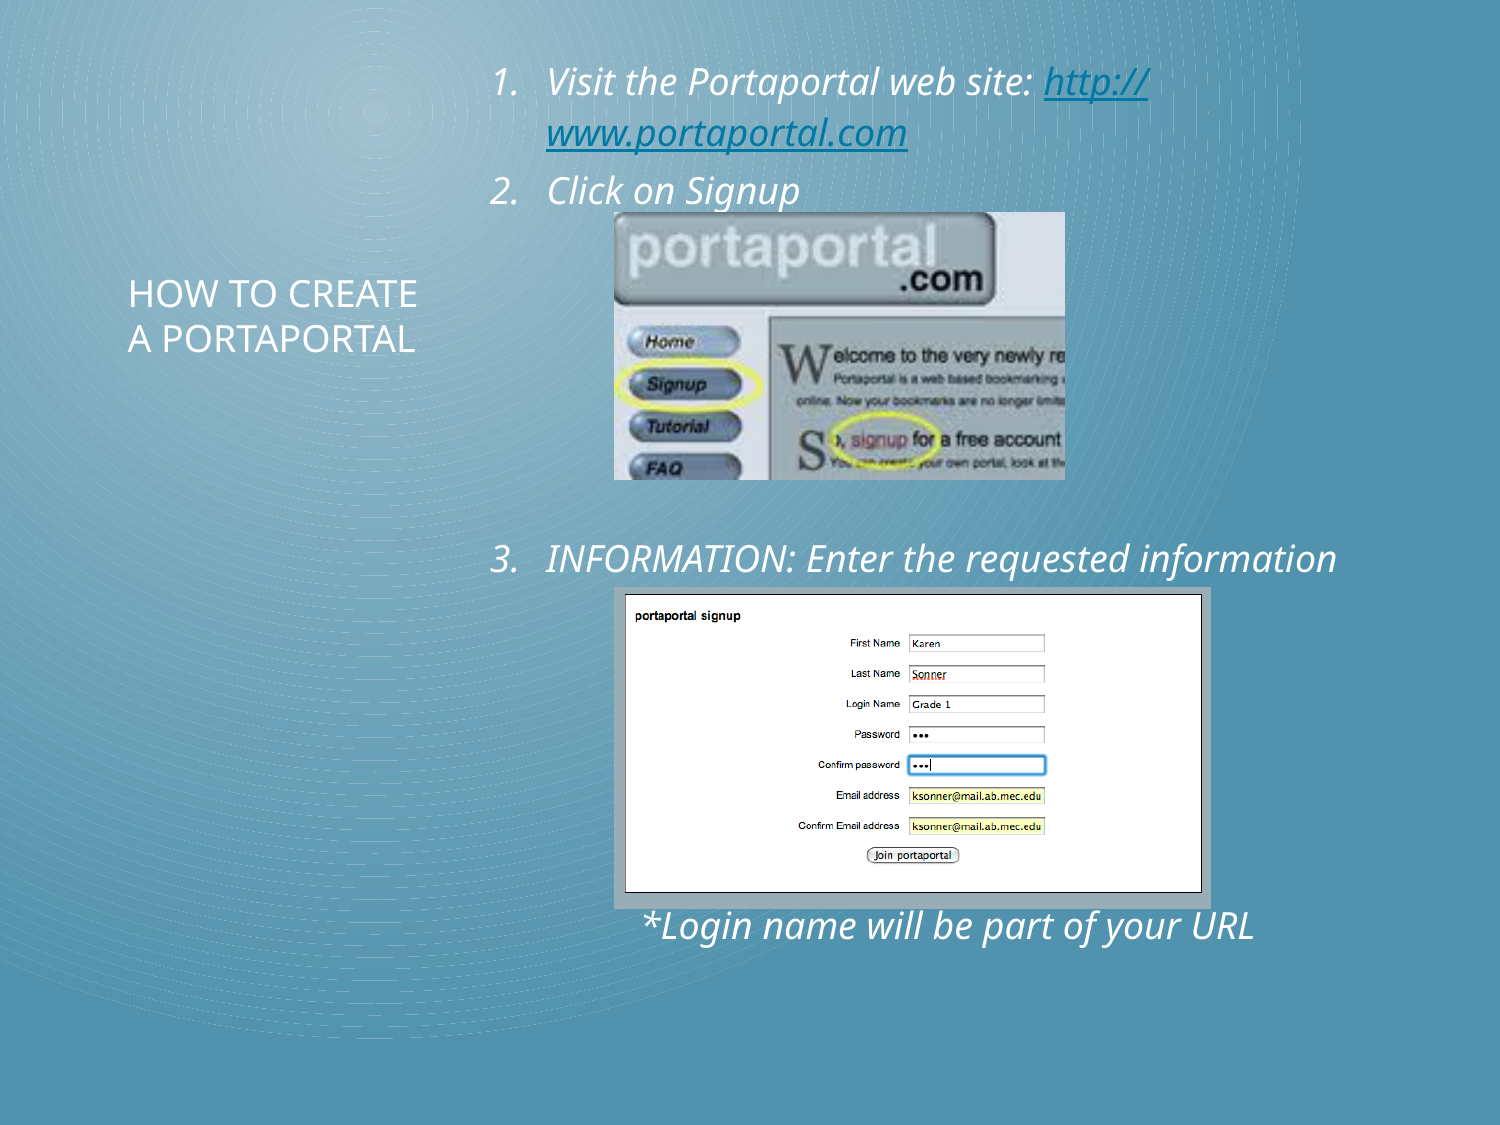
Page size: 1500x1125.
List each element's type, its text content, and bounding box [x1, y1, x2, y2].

picture [613, 212, 1065, 480]
list Visit the Portaportal web site: http://www.portaportal.com Click on Signup INFORMATION: Enter the requested information *Login name will be part of your URL [474, 50, 1450, 1075]
picture [613, 587, 1211, 909]
title How to create a portaportal [112, 262, 453, 588]
